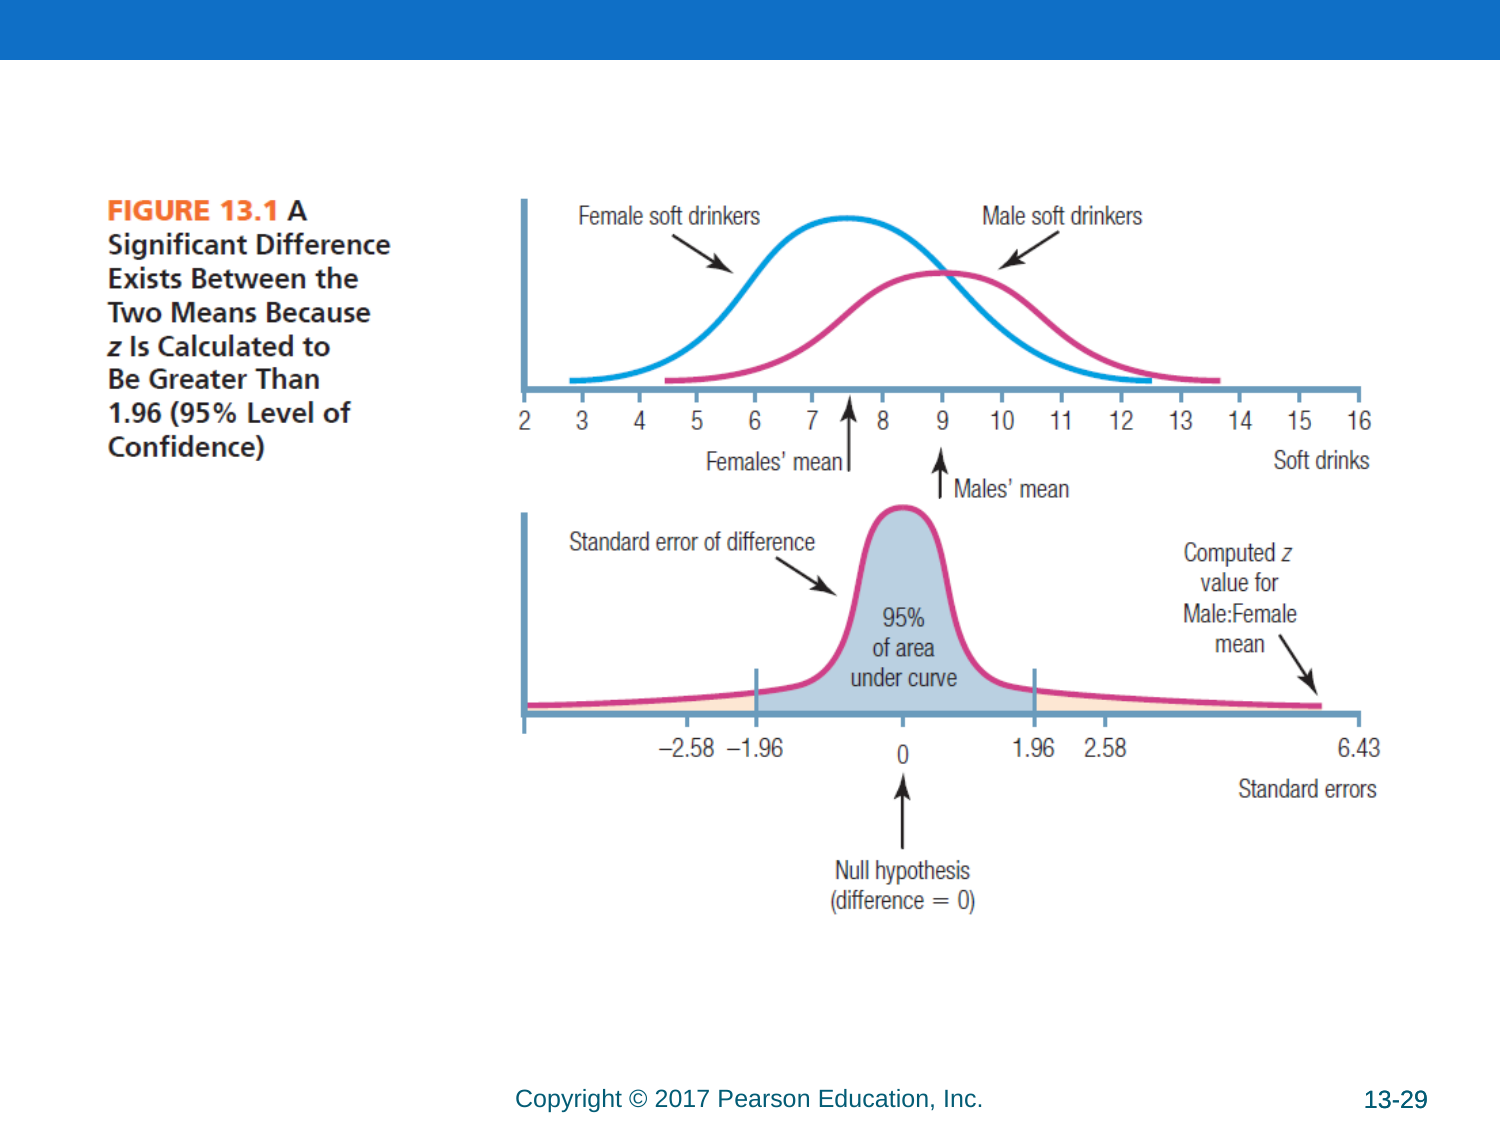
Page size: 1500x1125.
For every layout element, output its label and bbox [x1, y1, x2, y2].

picture [641, 1100, 647, 1107]
picture [65, 184, 1425, 939]
